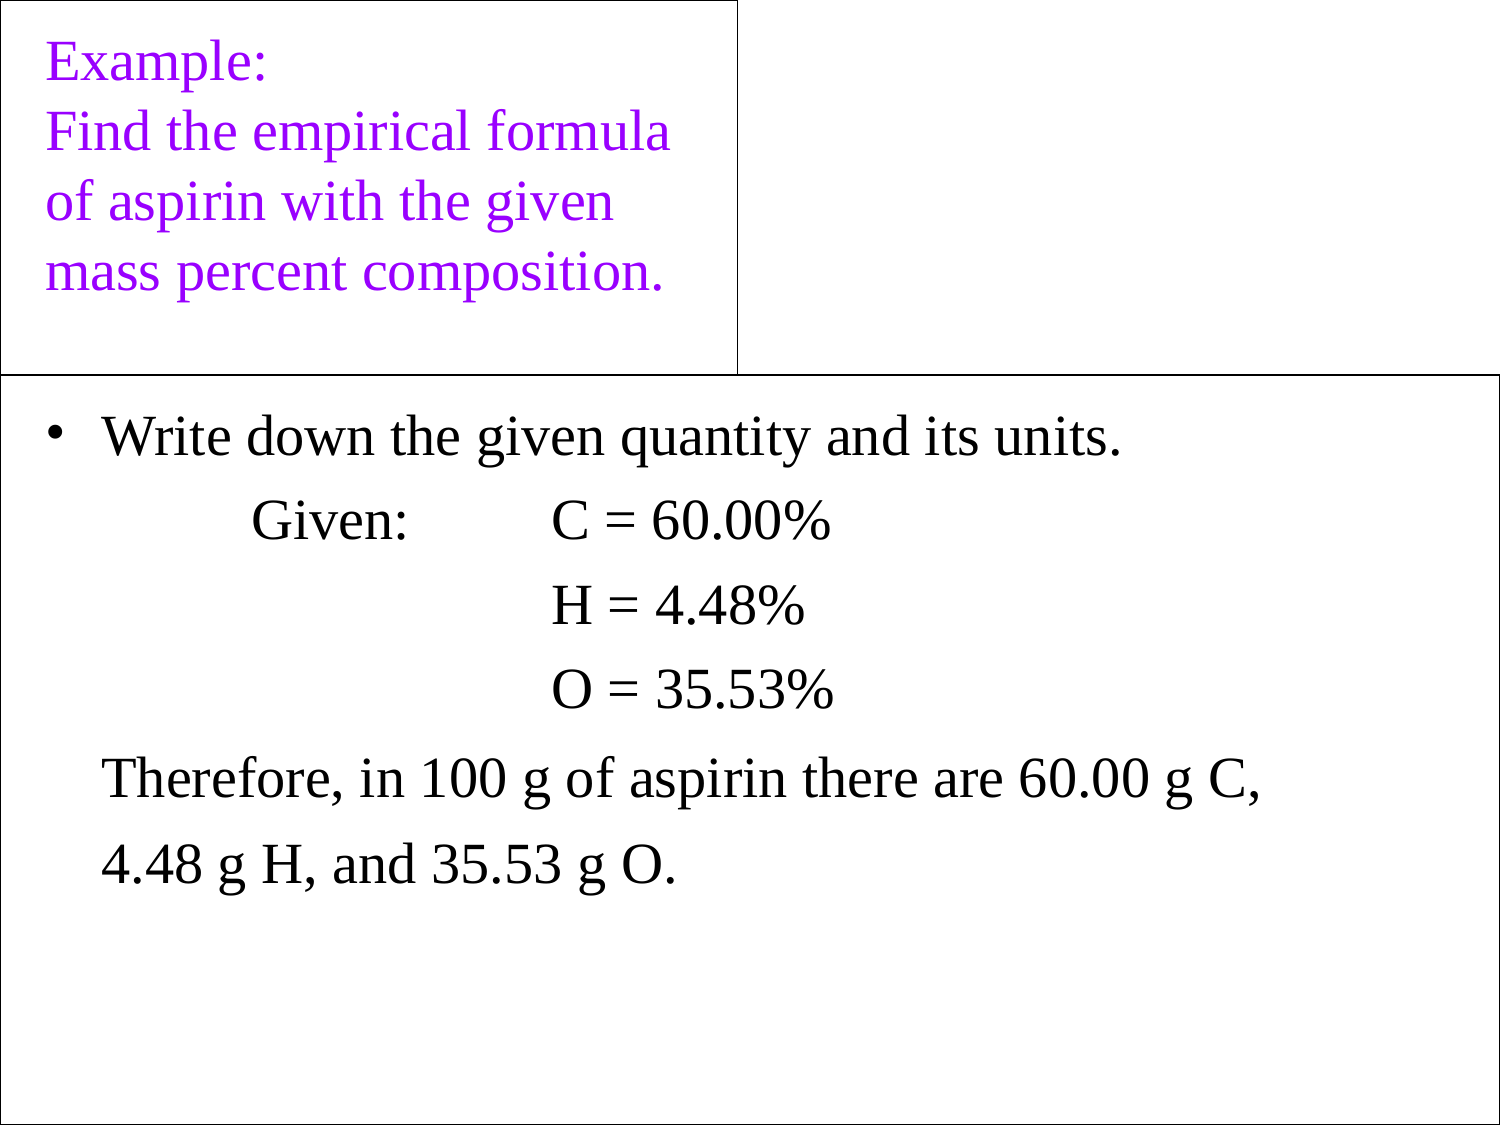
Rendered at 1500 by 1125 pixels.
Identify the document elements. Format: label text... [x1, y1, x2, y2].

text_box Example: Find the empirical formula of aspirin with the given mass percent composition. [0, 0, 738, 374]
text_box Write down the given quantity and its units. Given: C = 60.00% H = 4.48% O = 35.53% Therefore, in 100 g of aspirin there are 60.00 g C, 4.48 g H, and 35.53 g O. [0, 374, 1500, 1125]
